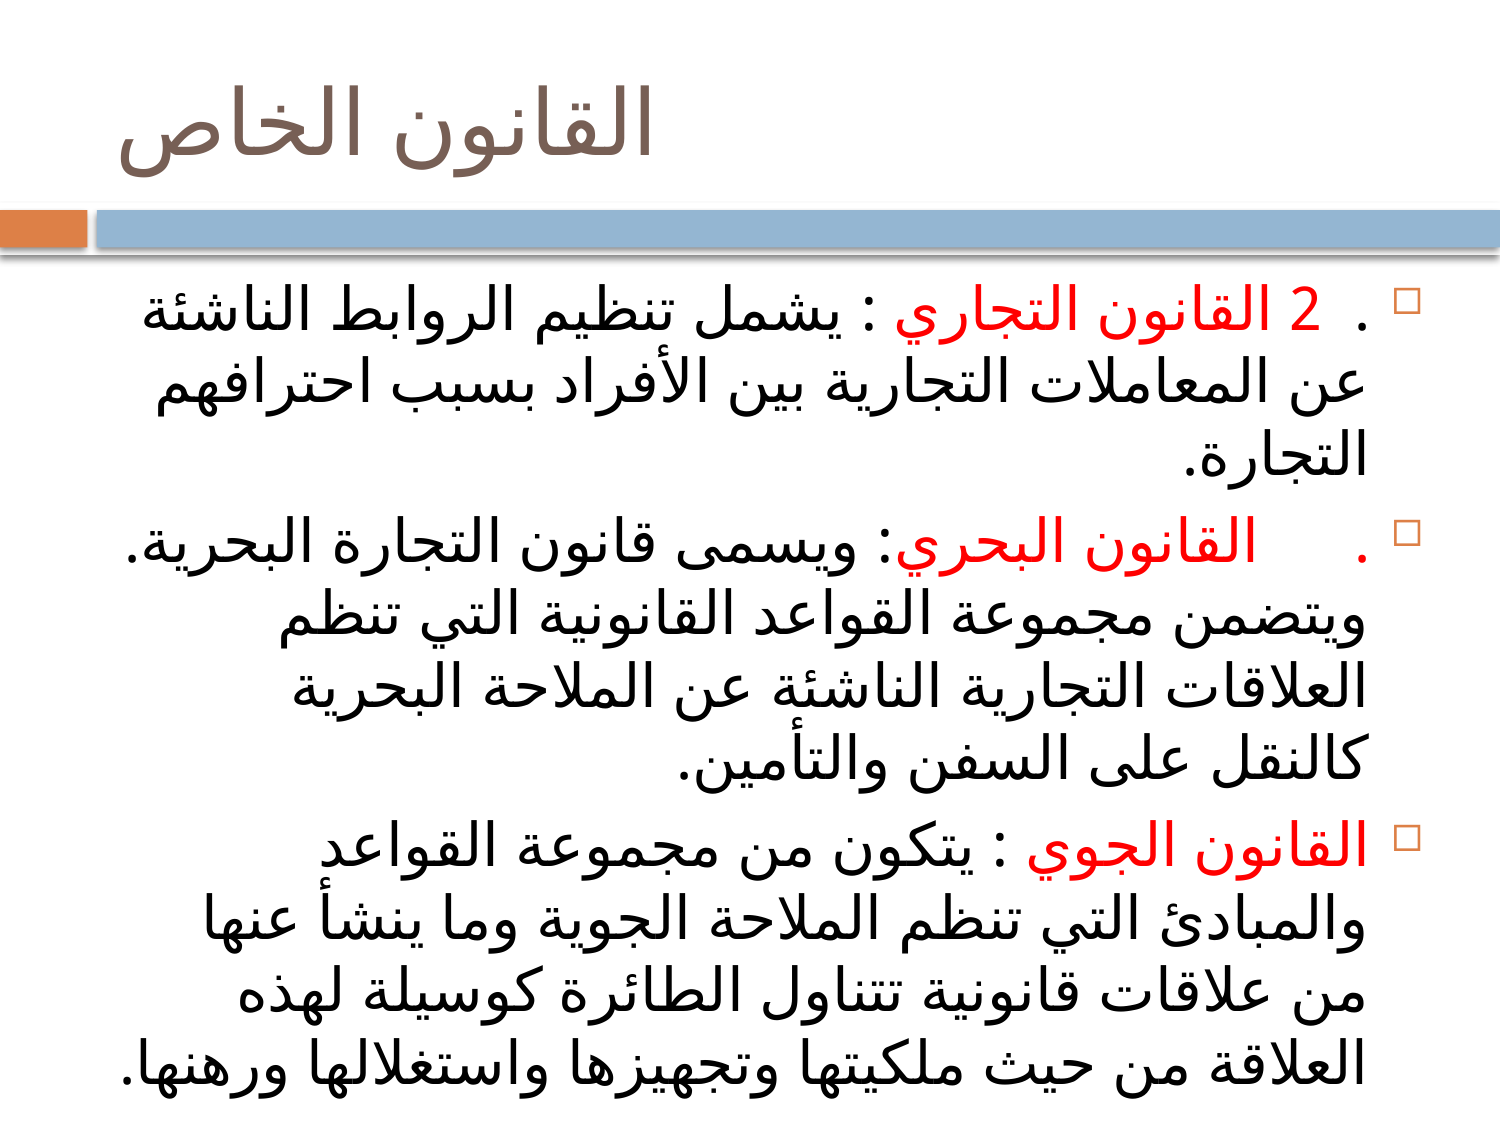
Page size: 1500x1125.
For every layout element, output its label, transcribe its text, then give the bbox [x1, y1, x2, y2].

list . 2 القانون التجاري : يشمل تنظيم الروابط الناشئة عن المعاملات التجارية بين الأفراد بسبب احترافهم التجارة. . القانون البحري: ويسمى قانون التجارة البحرية. ويتضمن مجموعة القواعد القانونية التي تنظم العلاقات التجارية الناشئة عن الملاحة البحرية كالنقل على السفن والتأمين. القانون الجوي : يتكون من مجموعة القواعد والمبادئ التي تنظم الملاحة الجوية وما ينشأ عنها من علاقات قانونية تتناول الطائرة كوسيلة لهذه العلاقة من حيث ملكيتها وتجهيزها واستغلالها ورهنها. [100, 262, 1438, 1000]
title القانون الخاص [100, 37, 1438, 200]
